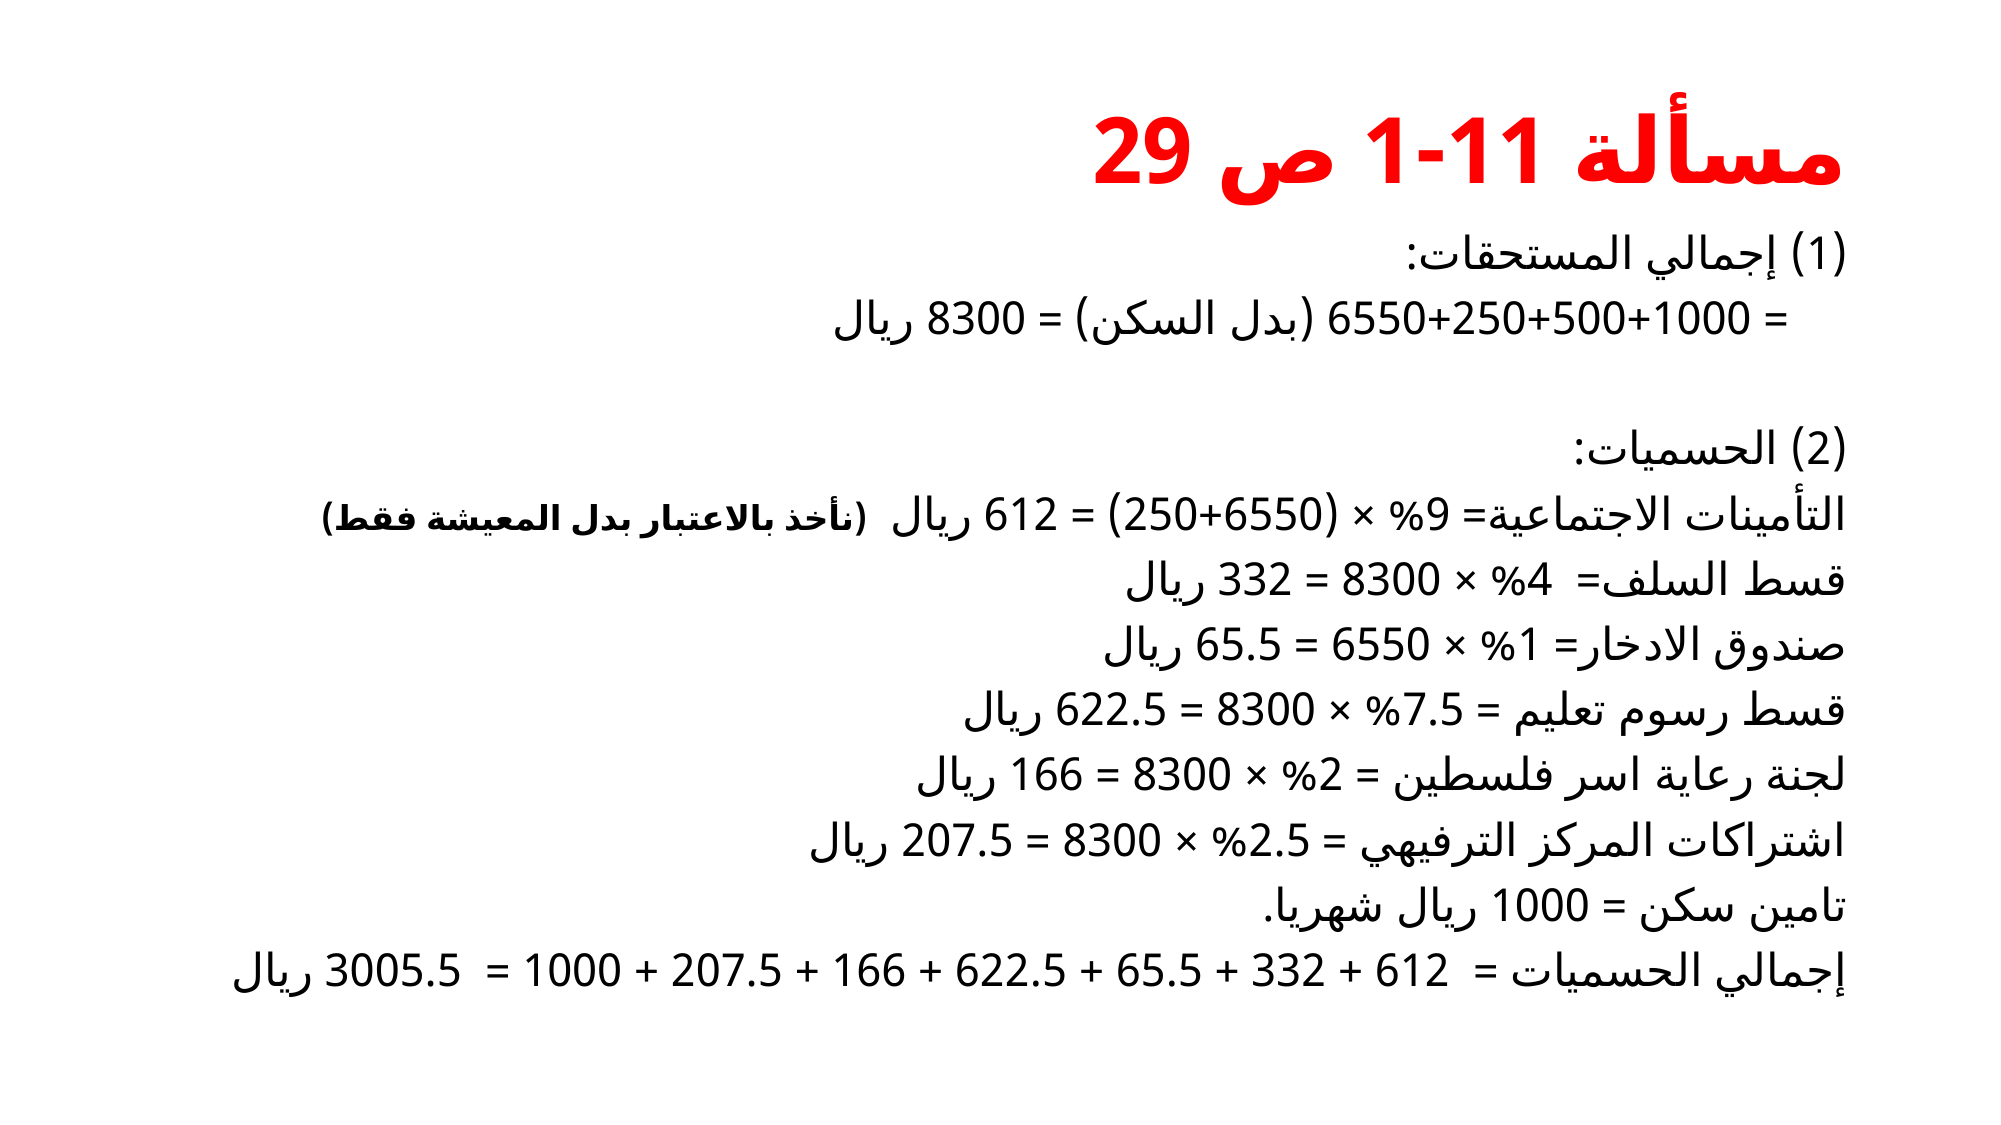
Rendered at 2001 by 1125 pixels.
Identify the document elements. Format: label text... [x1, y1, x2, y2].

list (1) إجمالي المستحقات: = 6550+250+500+1000 (بدل السكن) = 8300 ريال (2) الحسميات: التأمينات الاجتماعية= 9% × (6550+250) = 612 ريال (نأخذ بالاعتبار بدل المعيشة فقط) قسط السلف= 4% × 8300 = 332 ريال صندوق الادخار= 1% × 6550 = 65.5 ريال قسط رسوم تعليم = 7.5% × 8300 = 622.5 ريال لجنة رعاية اسر فلسطين = 2% × 8300 = 166 ريال اشتراكات المركز الترفيهي = 2.5% × 8300 = 207.5 ريال تامين سكن = 1000 ريال شهريا. إجمالي الحسميات = 612 + 332 + 65.5 + 622.5 + 166 + 207.5 + 1000 = 3005.5 ريال [137, 222, 1863, 1014]
title مسألة 11-1 ص 29 [137, 59, 1863, 222]
